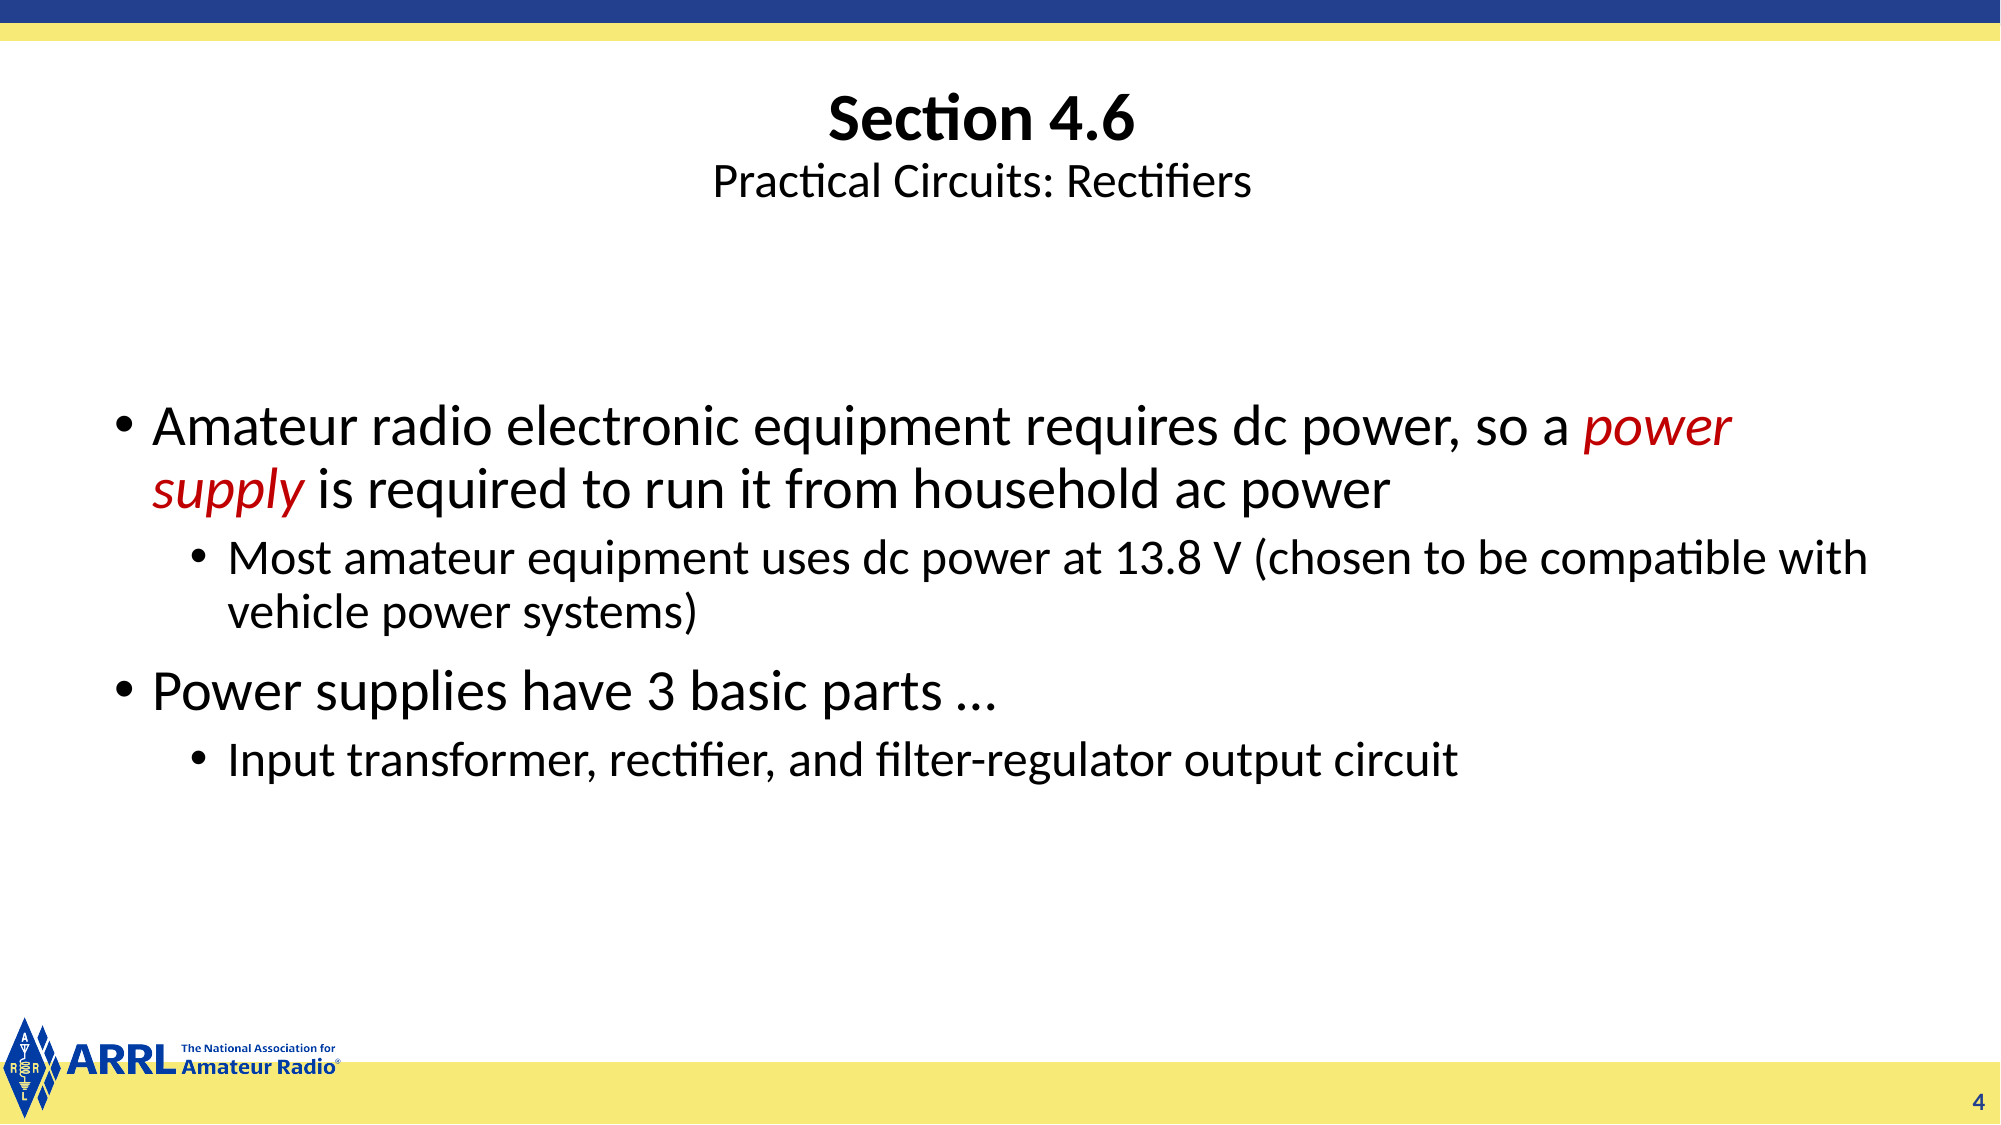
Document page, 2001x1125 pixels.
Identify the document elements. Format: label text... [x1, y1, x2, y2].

title Section 4.6 Practical Circuits: Rectifiers [82, 74, 1883, 218]
picture [1, 1015, 342, 1121]
list Amateur radio electronic equipment requires dc power, so a power supply is required to run it from household ac power Most amateur equipment uses dc power at 13.8 V (chosen to be compatible with vehicle power systems) Power supplies have 3 basic parts … Input transformer, rectifier, and filter-regulator output circuit [99, 387, 1900, 1075]
